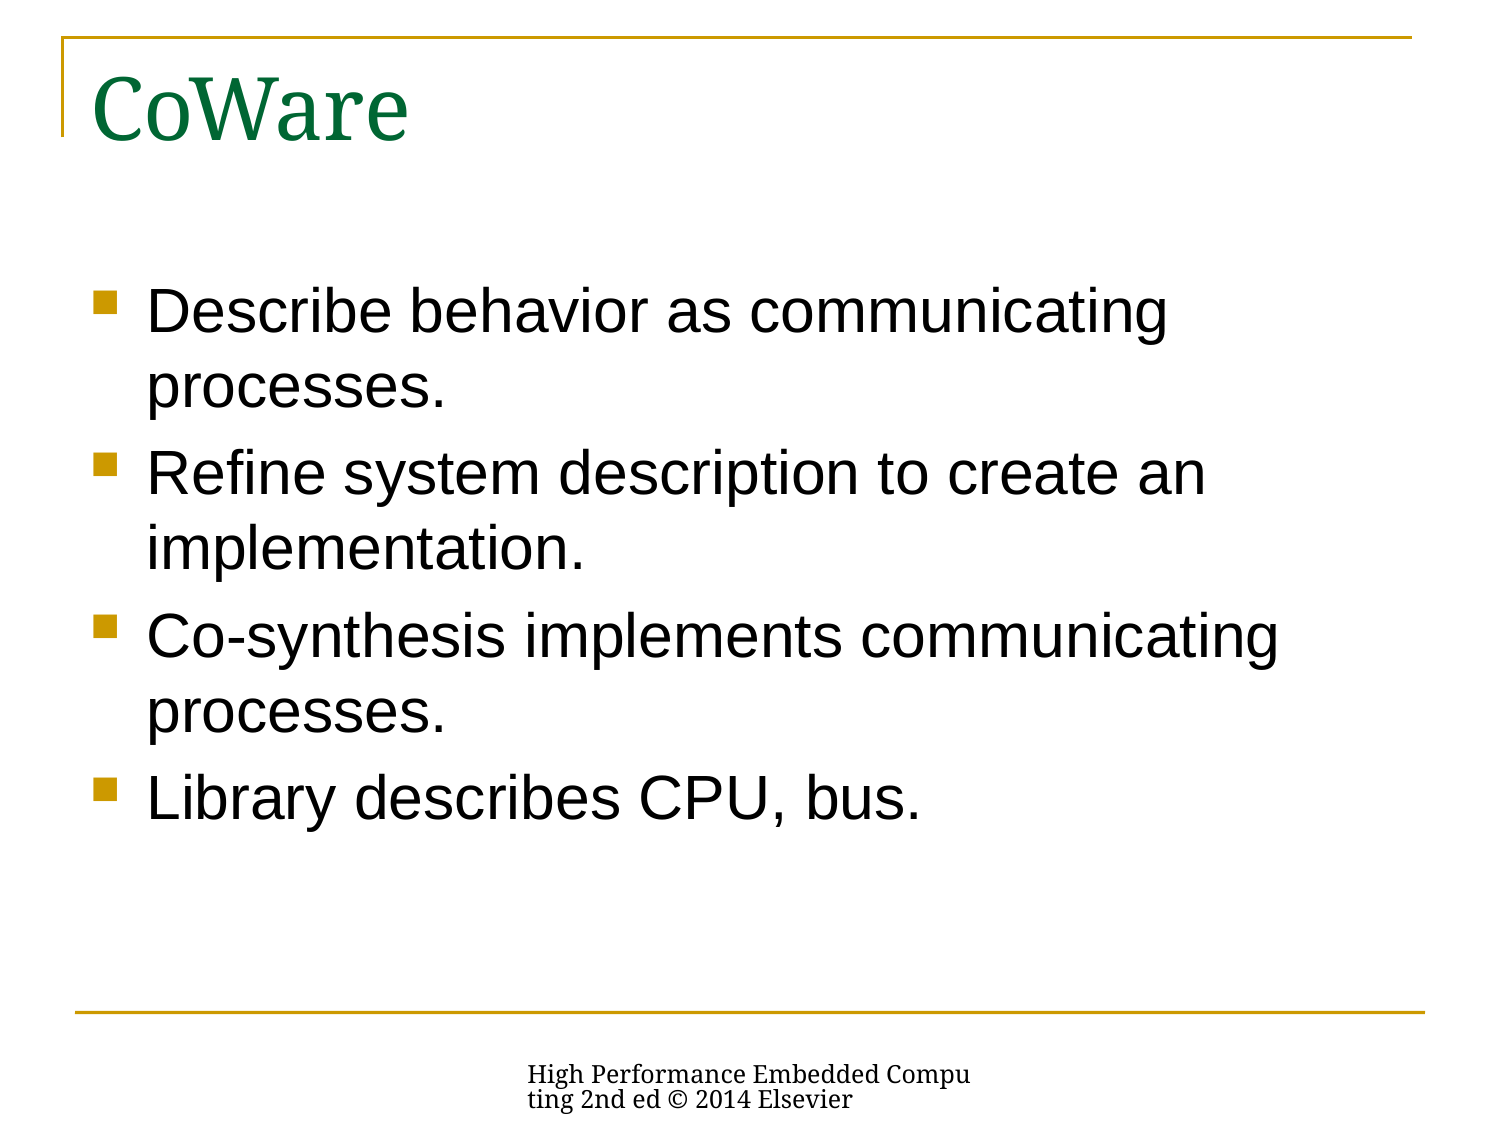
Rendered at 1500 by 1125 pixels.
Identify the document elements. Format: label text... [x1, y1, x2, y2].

list Describe behavior as communicating processes. Refine system description to create an implementation. Co-synthesis implements communicating processes. Library describes CPU, bus. [75, 262, 1425, 1006]
title CoWare [75, 45, 1425, 233]
footer High Performance Embedded Computing 2nd ed © 2014 Elsevier [512, 1025, 988, 1100]
